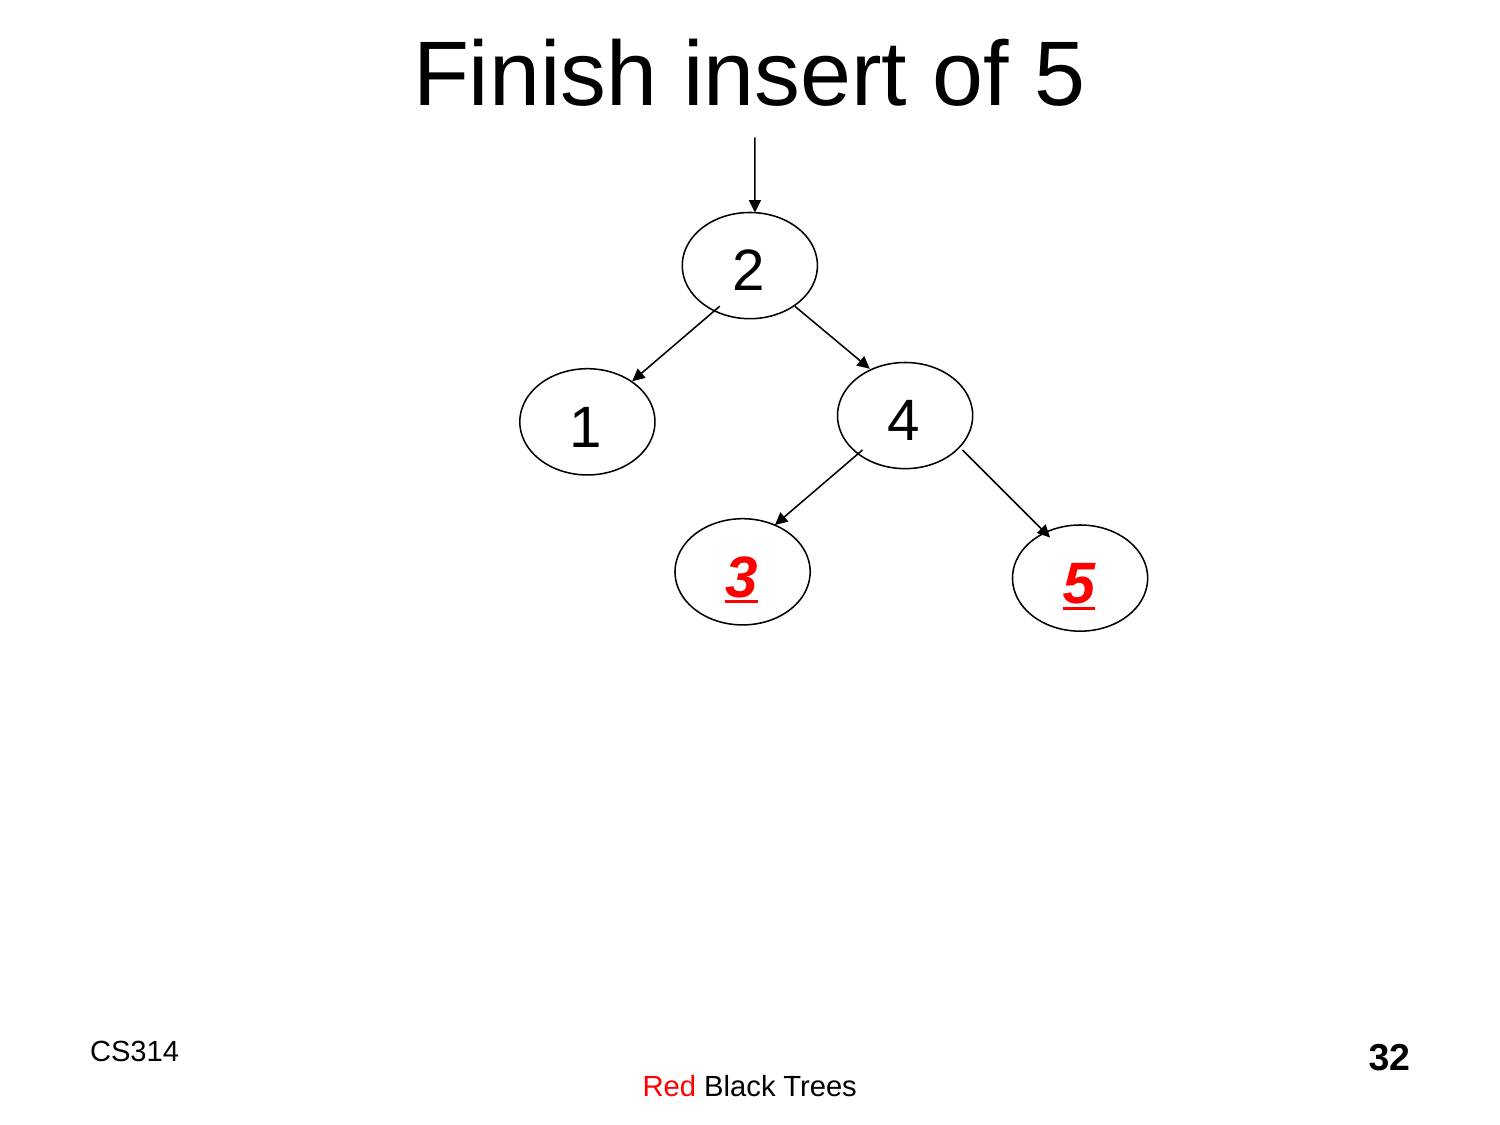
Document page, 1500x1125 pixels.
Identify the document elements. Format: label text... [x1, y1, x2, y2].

text_box [818, 325, 866, 360]
title Finish insert of 5 [112, 0, 1388, 163]
slide_number 32 [1112, 1024, 1426, 1101]
text_box [748, 137, 762, 210]
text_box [519, 368, 656, 476]
footer Red Black Trees [462, 1024, 1038, 1101]
slide_number CS314 [74, 1024, 451, 1101]
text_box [837, 362, 973, 469]
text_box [1012, 524, 1148, 632]
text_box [681, 212, 818, 319]
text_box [674, 518, 811, 626]
text_box [778, 474, 835, 517]
